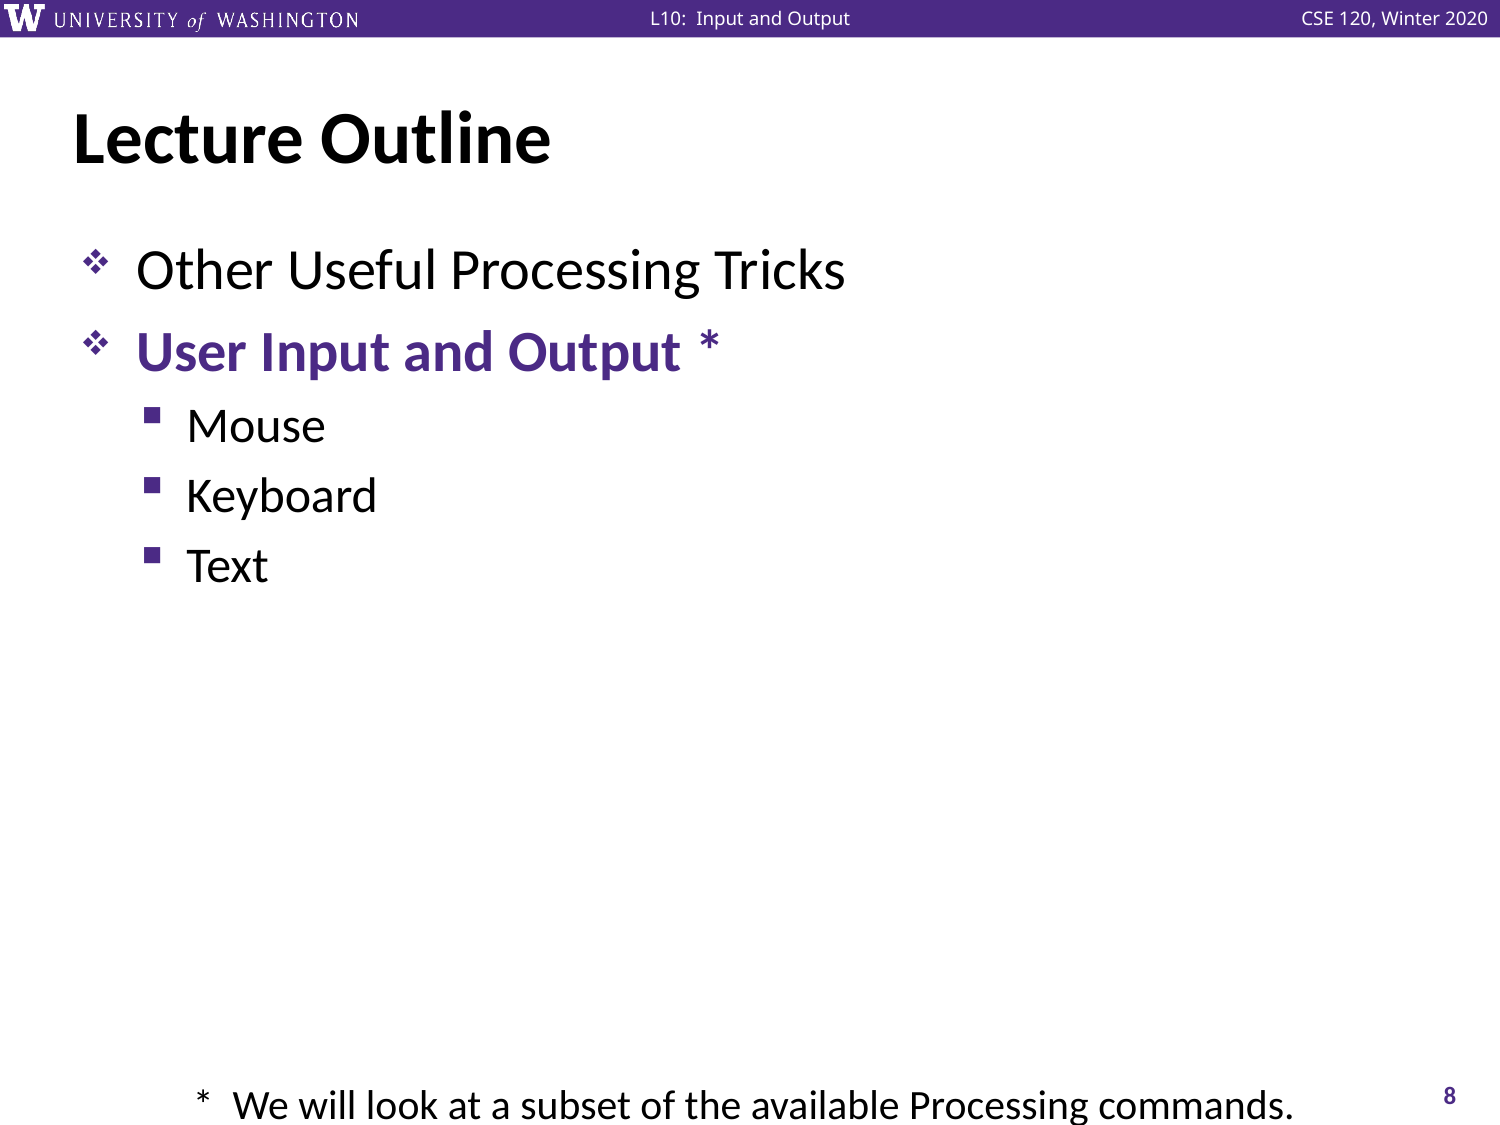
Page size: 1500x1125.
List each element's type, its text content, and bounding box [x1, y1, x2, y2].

list Other Useful Processing Tricks User Input and Output * Mouse Keyboard Text * We will look at a subset of the available Processing commands. For a full list, see the Processing Reference. [64, 223, 1438, 1040]
picture [4, 4, 358, 32]
slide_number 8 [1400, 1065, 1500, 1125]
title Lecture Outline [58, 71, 1438, 197]
